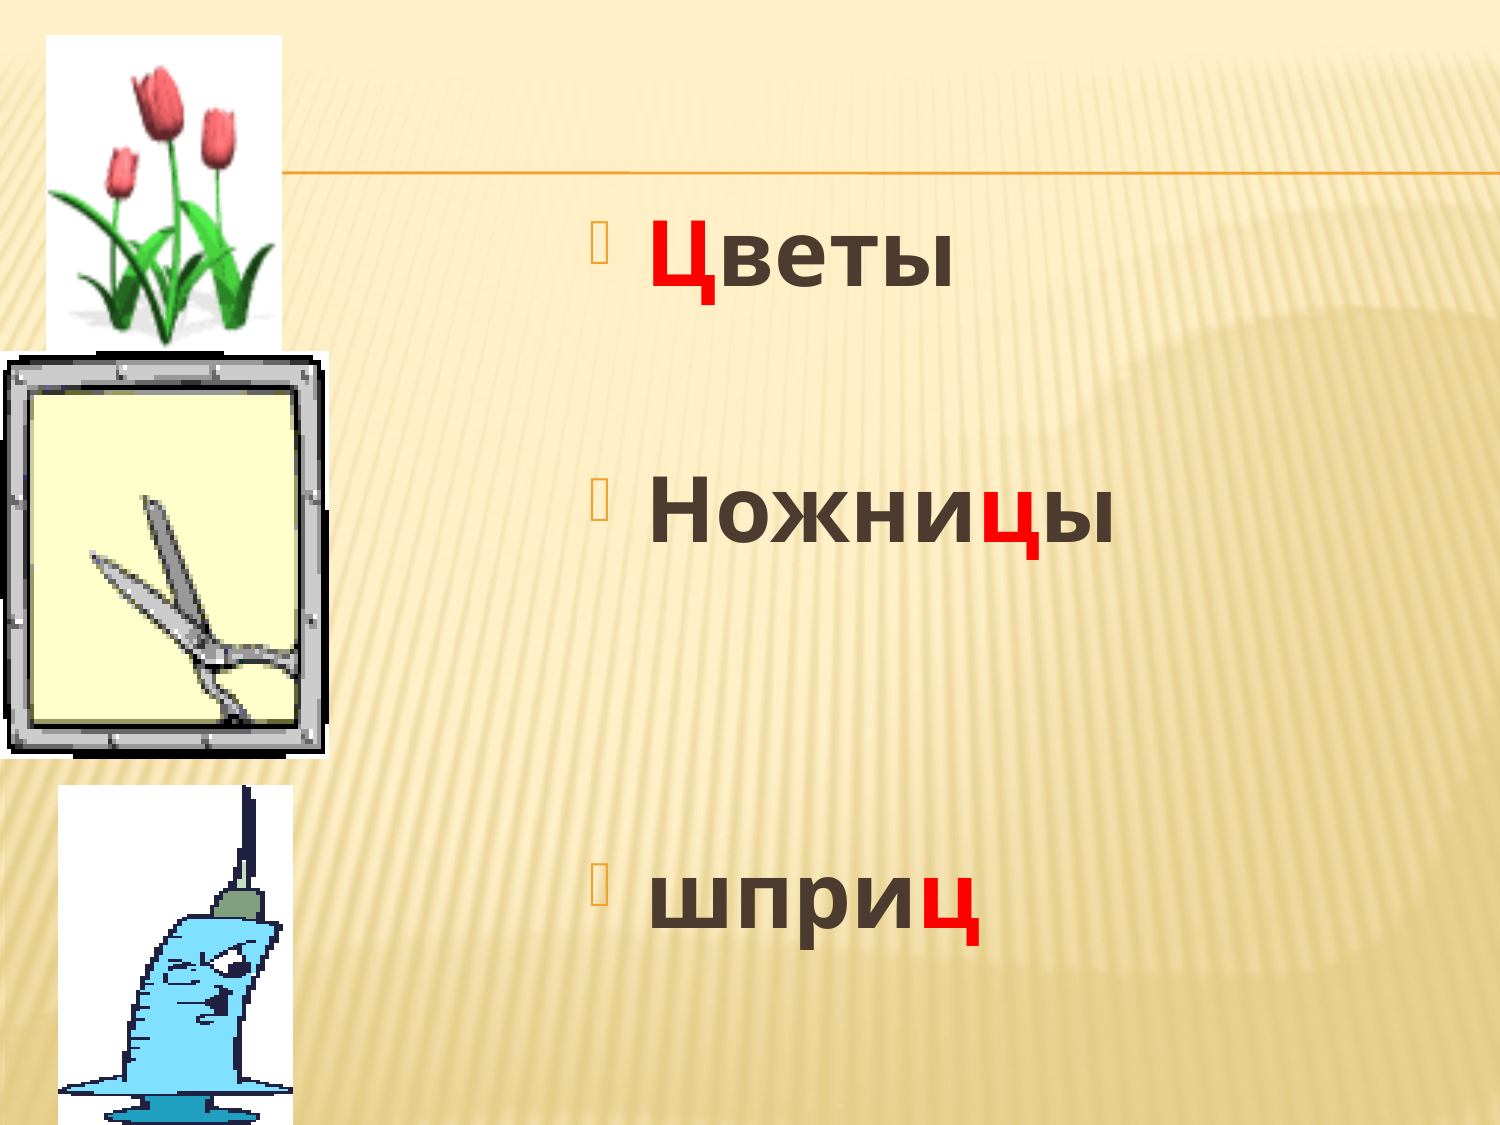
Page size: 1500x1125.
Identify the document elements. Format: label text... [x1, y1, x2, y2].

picture [0, 351, 329, 759]
picture [58, 784, 294, 1125]
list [46, 34, 282, 349]
list Цветы Ножницы шприц [574, 58, 1475, 1038]
